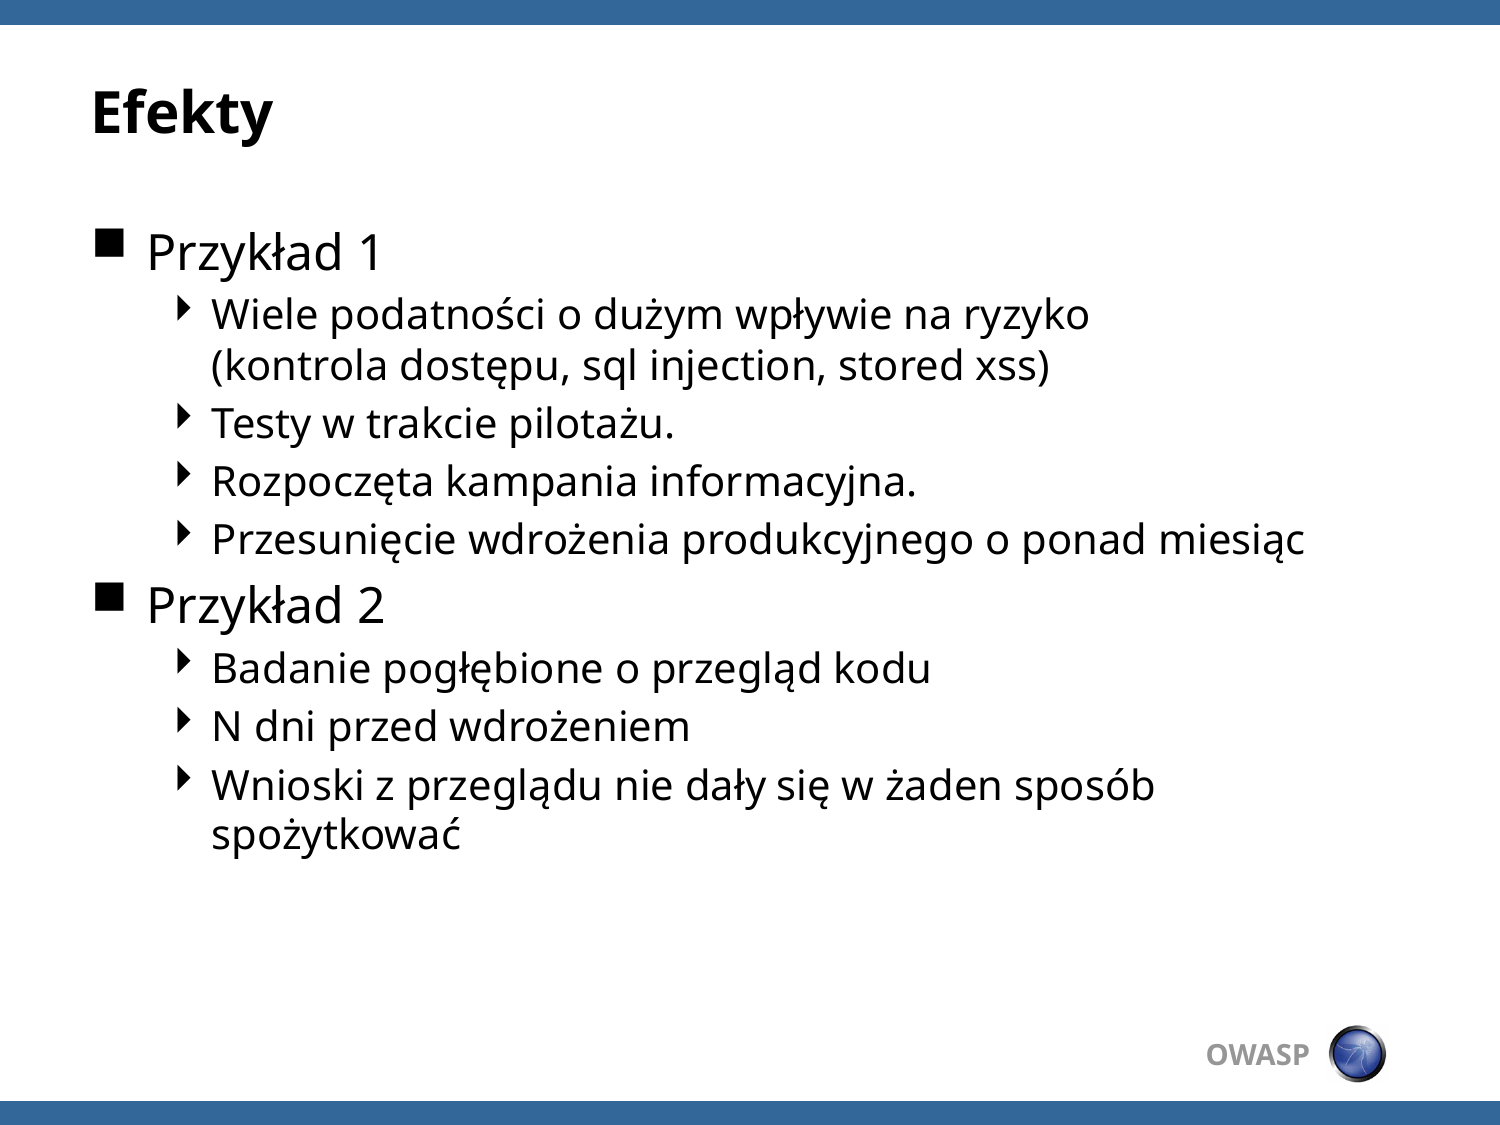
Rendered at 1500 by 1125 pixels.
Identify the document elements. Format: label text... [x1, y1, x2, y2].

picture [1325, 1024, 1388, 1083]
title Efekty [74, 44, 1426, 176]
list Przykład 1 Wiele podatności o dużym wpływie na ryzyko (kontrola dostępu, sql injection, stored xss) Testy w trakcie pilotażu. Rozpoczęta kampania informacyjna. Przesunięcie wdrożenia produkcyjnego o ponad miesiąc Przykład 2 Badanie pogłębione o przegląd kodu N dni przed wdrożeniem Wnioski z przeglądu nie dały się w żaden sposób spożytkować [74, 212, 1426, 1006]
